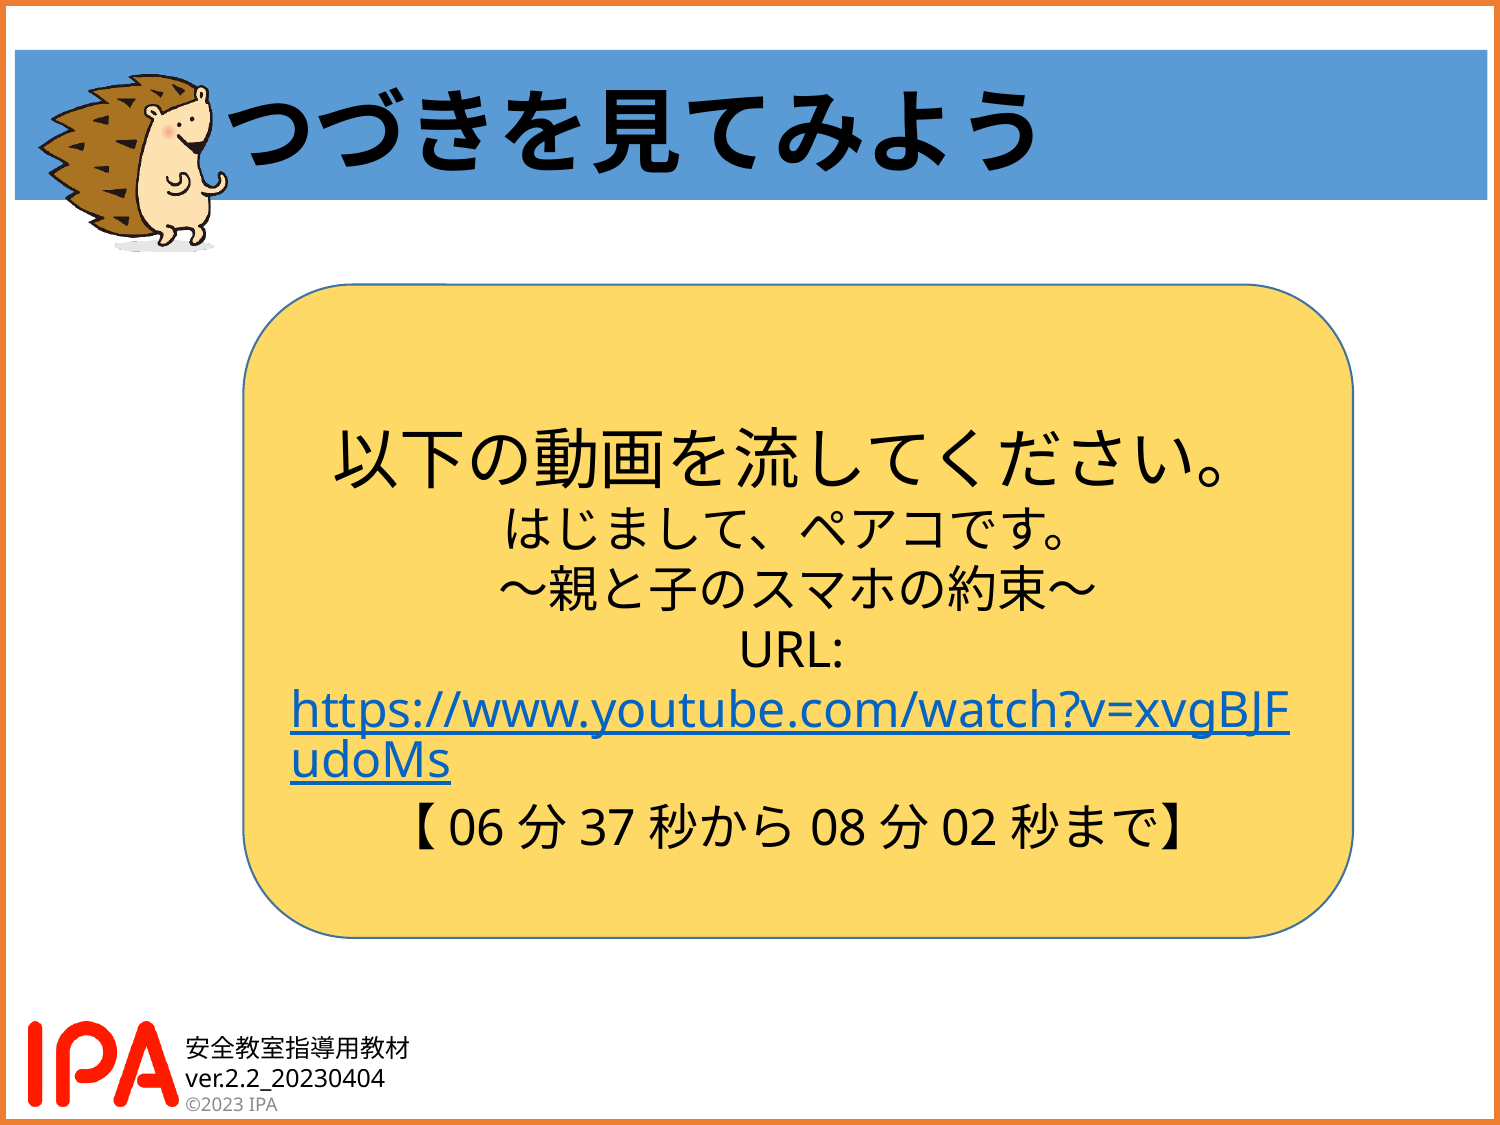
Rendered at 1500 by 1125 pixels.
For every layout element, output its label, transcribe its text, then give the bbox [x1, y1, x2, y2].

text_box 以下の動画を流してください。 はじまして、ペアコです。 ～親と子のスマホの約束～ URL: https://www.youtube.com/watch?v=xvgBJFudoMs 【06分37秒から08分02秒まで】 [242, 283, 1355, 939]
picture [38, 74, 228, 252]
picture [28, 1021, 179, 1107]
title つづきを見てみよう [208, 59, 1500, 213]
